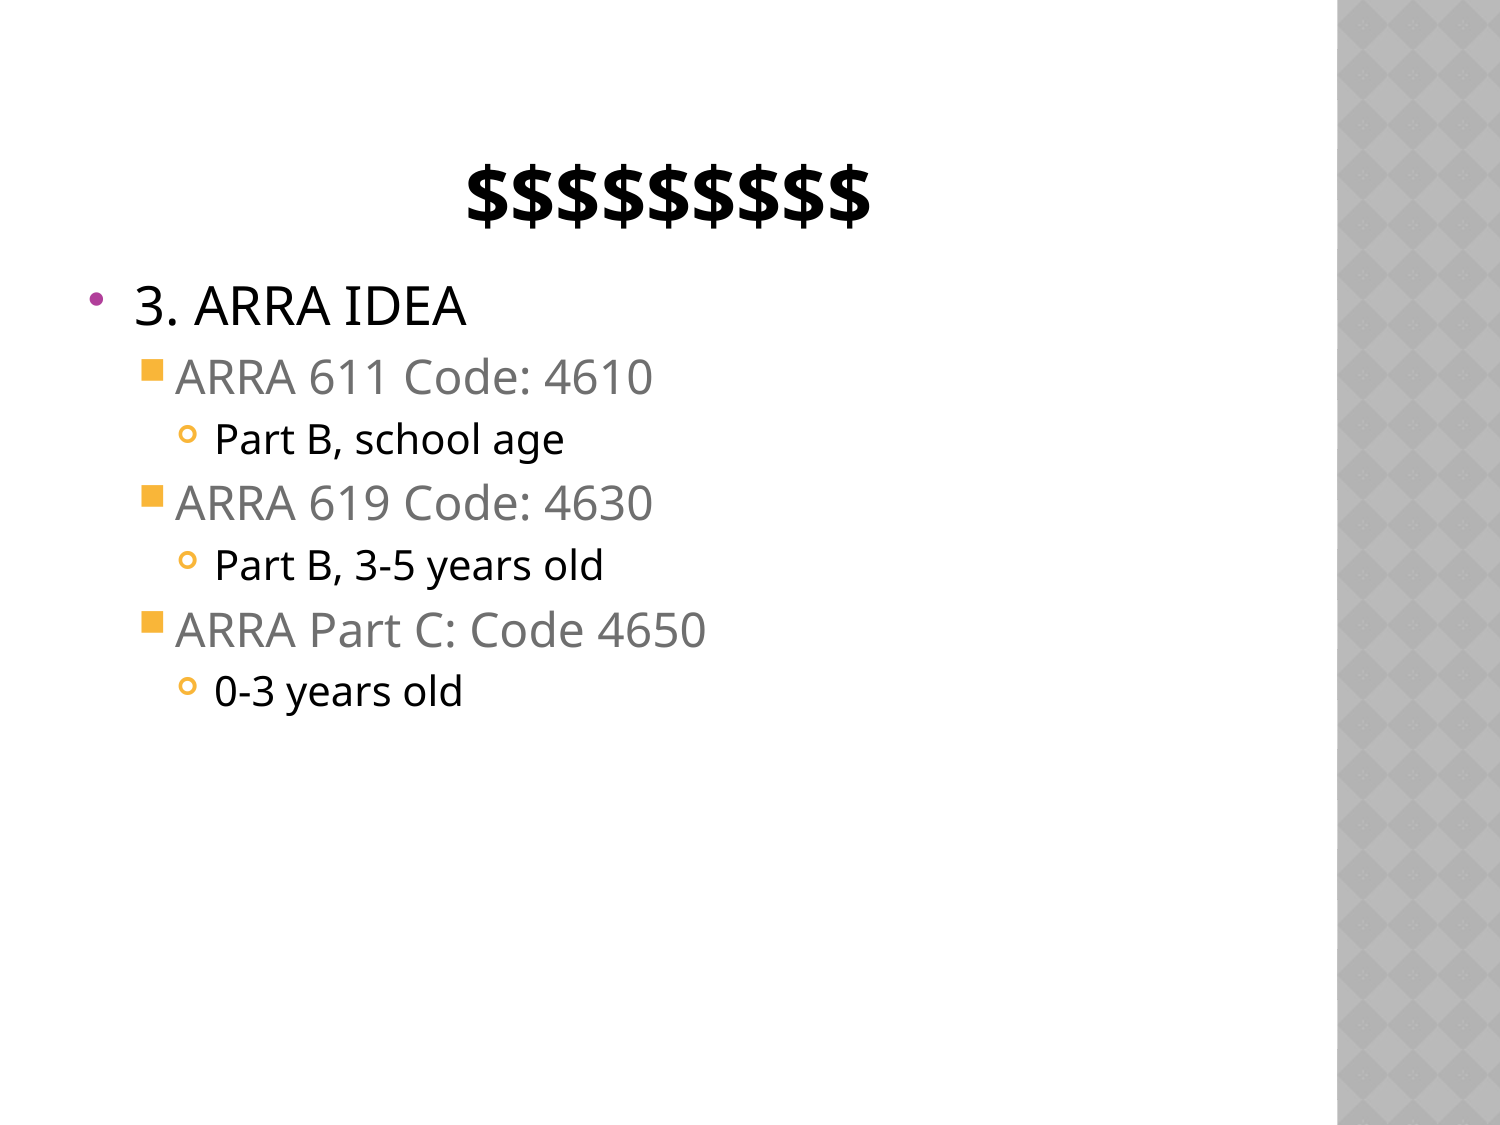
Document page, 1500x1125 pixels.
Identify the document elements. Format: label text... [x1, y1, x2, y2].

title $$$$$$$$$ [75, 52, 1263, 240]
list 3. ARRA IDEA ARRA 611 Code: 4610 Part B, school age ARRA 619 Code: 4630 Part B, 3-5 years old ARRA Part C: Code 4650 0-3 years old [75, 264, 1263, 1059]
